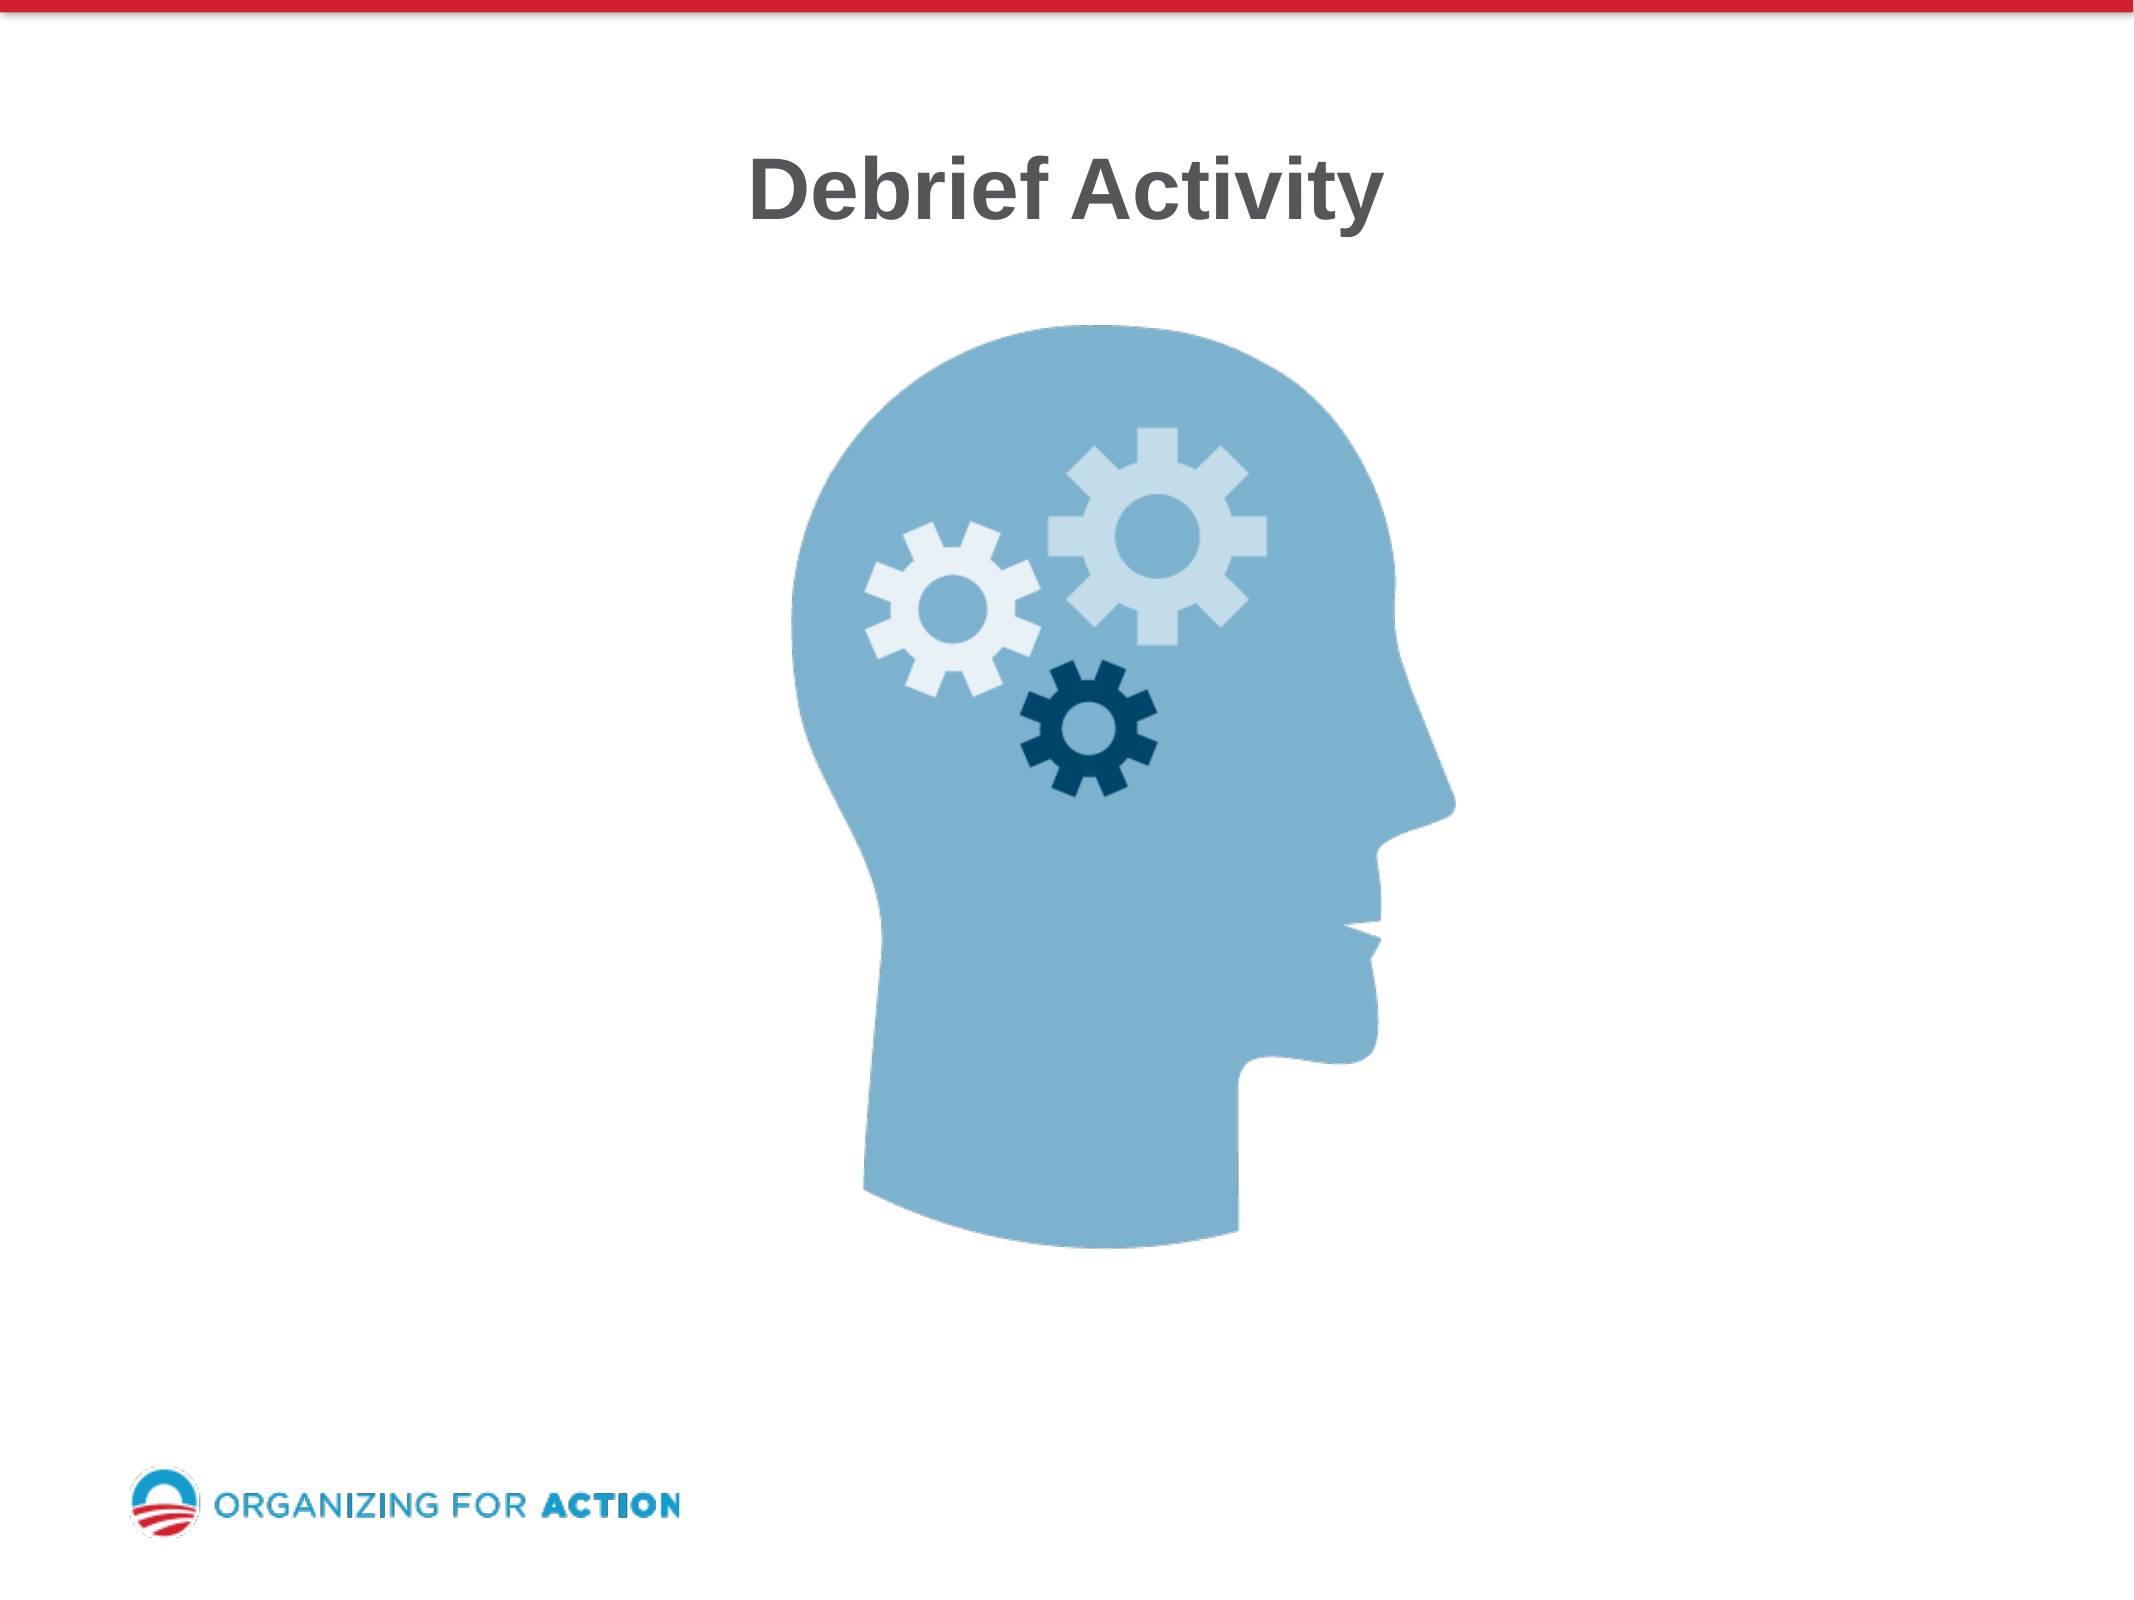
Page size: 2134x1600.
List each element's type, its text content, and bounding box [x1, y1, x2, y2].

picture [791, 324, 1456, 1251]
text_box Debrief Activity [129, 124, 2005, 245]
